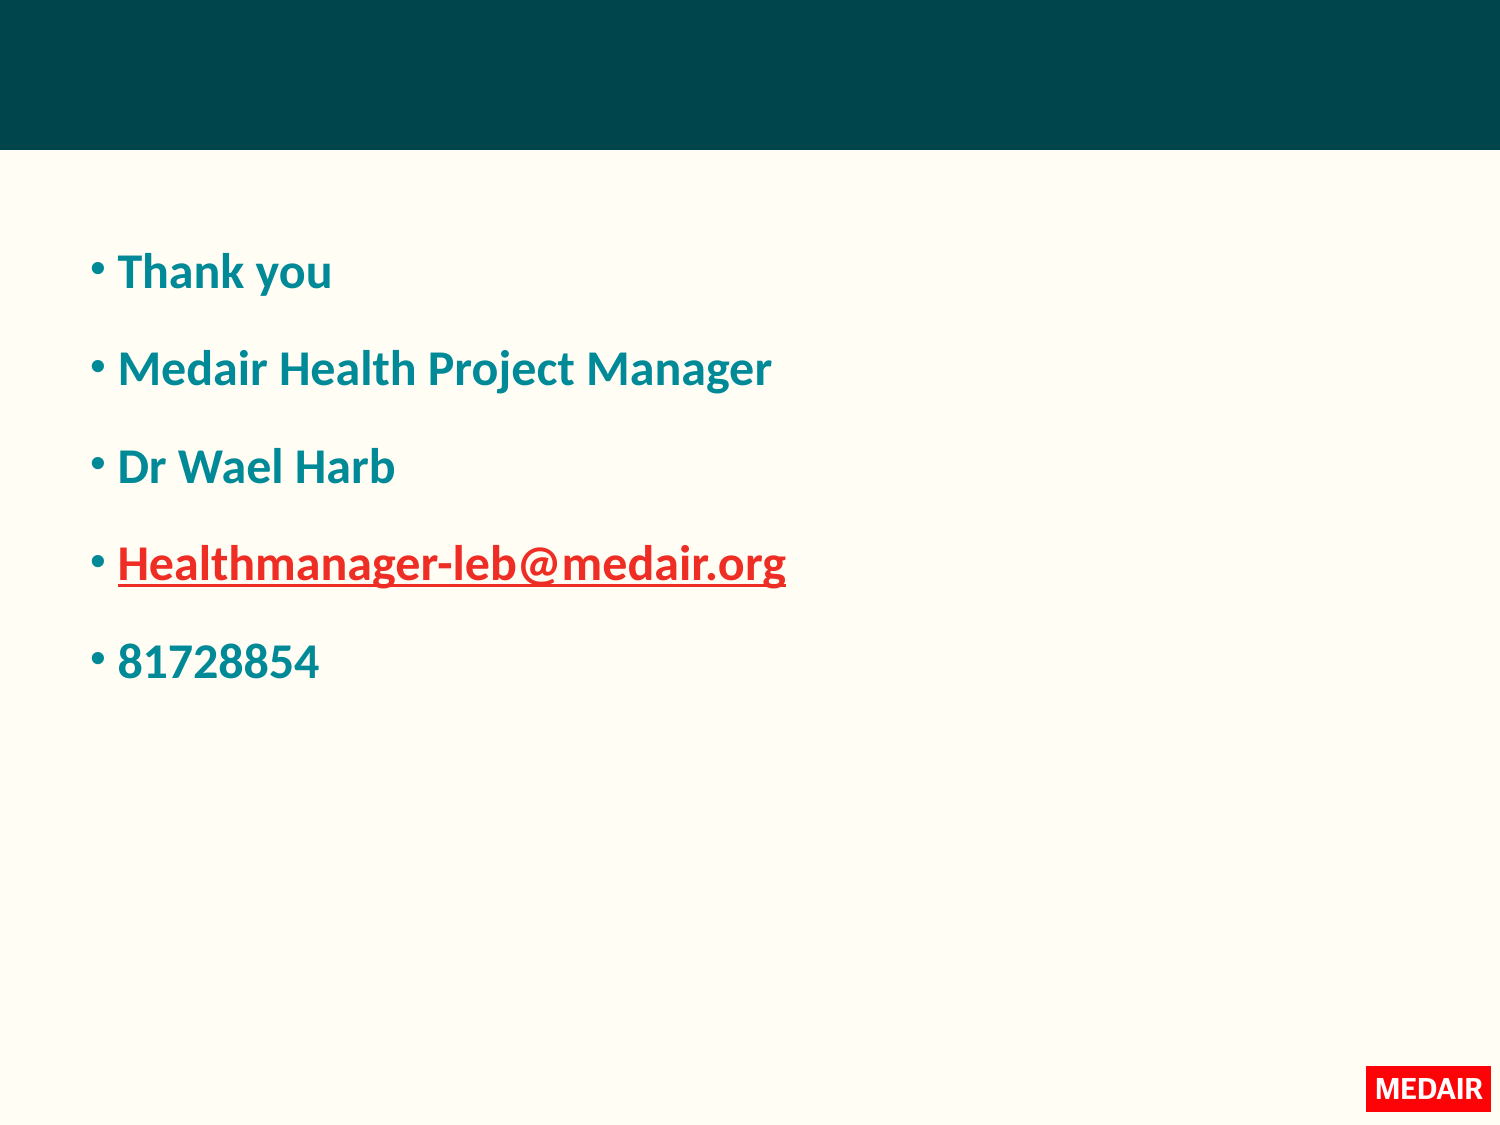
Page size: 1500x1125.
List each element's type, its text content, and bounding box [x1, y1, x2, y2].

list Thank you Medair Health Project Manager Dr Wael Harb Healthmanager-leb@medair.org 81728854 [75, 230, 1425, 1026]
picture [1366, 1066, 1491, 1112]
